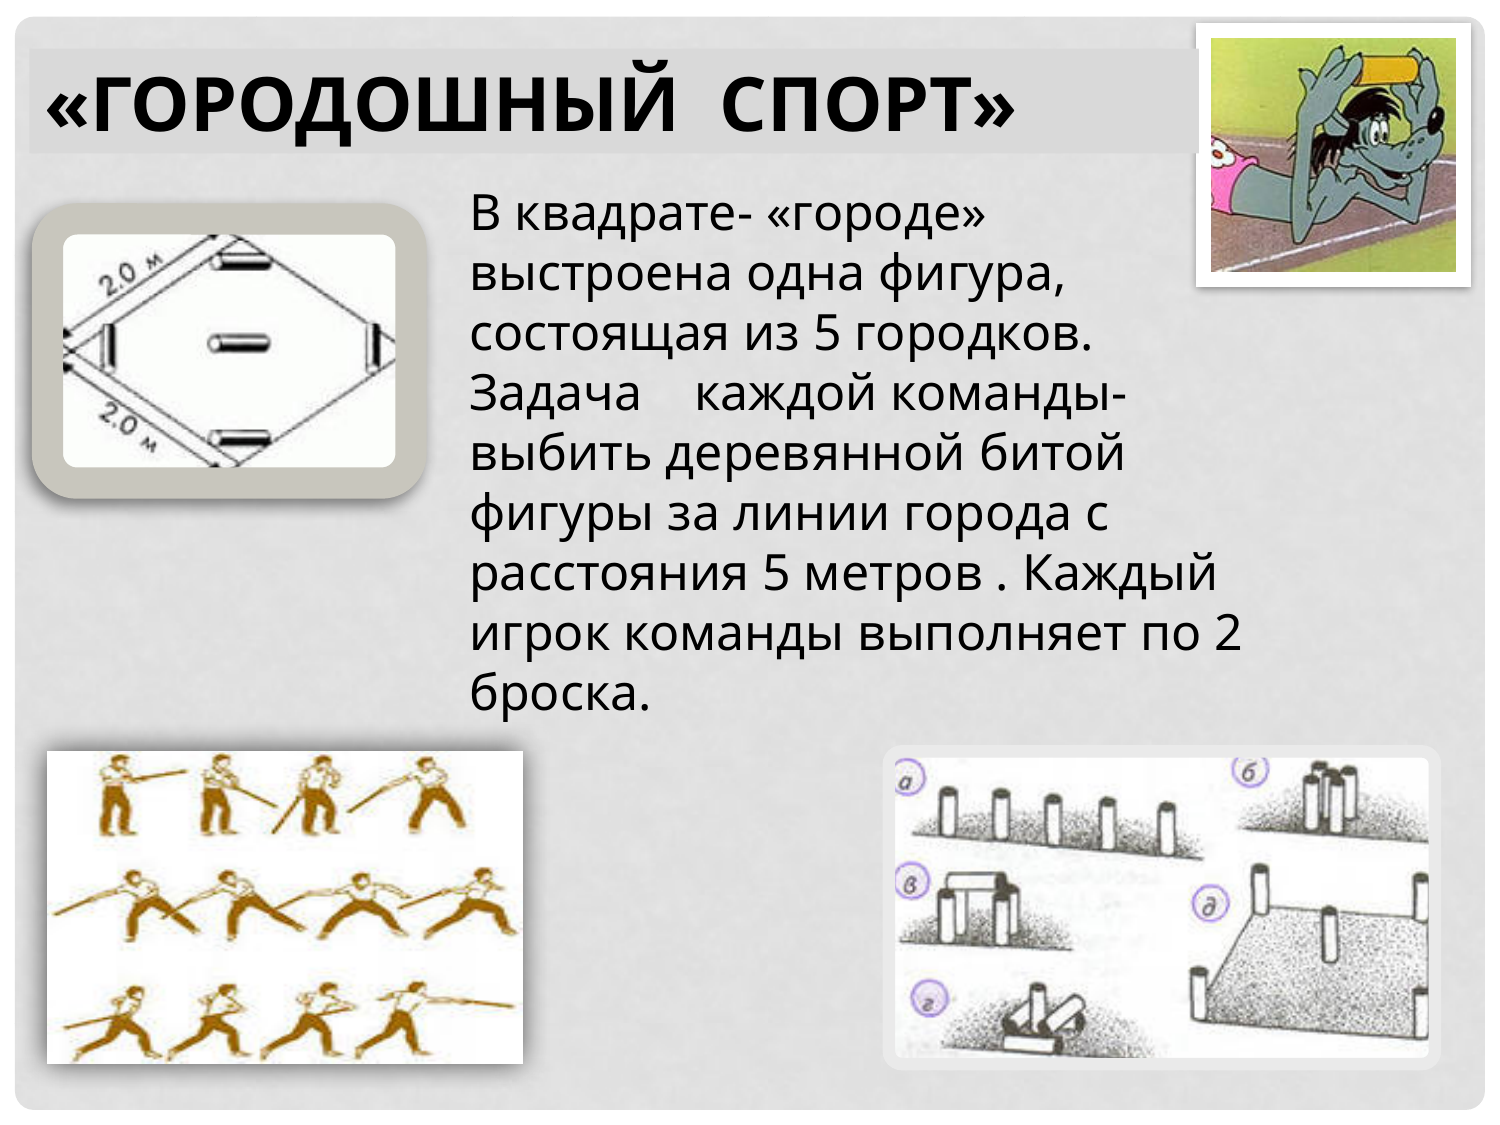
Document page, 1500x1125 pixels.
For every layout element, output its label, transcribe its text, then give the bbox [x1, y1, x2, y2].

picture [47, 218, 412, 484]
picture [888, 751, 1436, 1065]
text_box «ГОРОДОШНЫЙ СПОРТ» [29, 48, 1199, 154]
picture [47, 751, 523, 1065]
picture [1210, 37, 1457, 273]
text_box В квадрате- «городе» выстроена одна фигура, состоящая из 5 городков. Задача каждой команды- выбить деревянной битой фигуры за линии города с расстояния 5 метров . Каждый игрок команды выполняет по 2 броска. [454, 172, 1277, 788]
